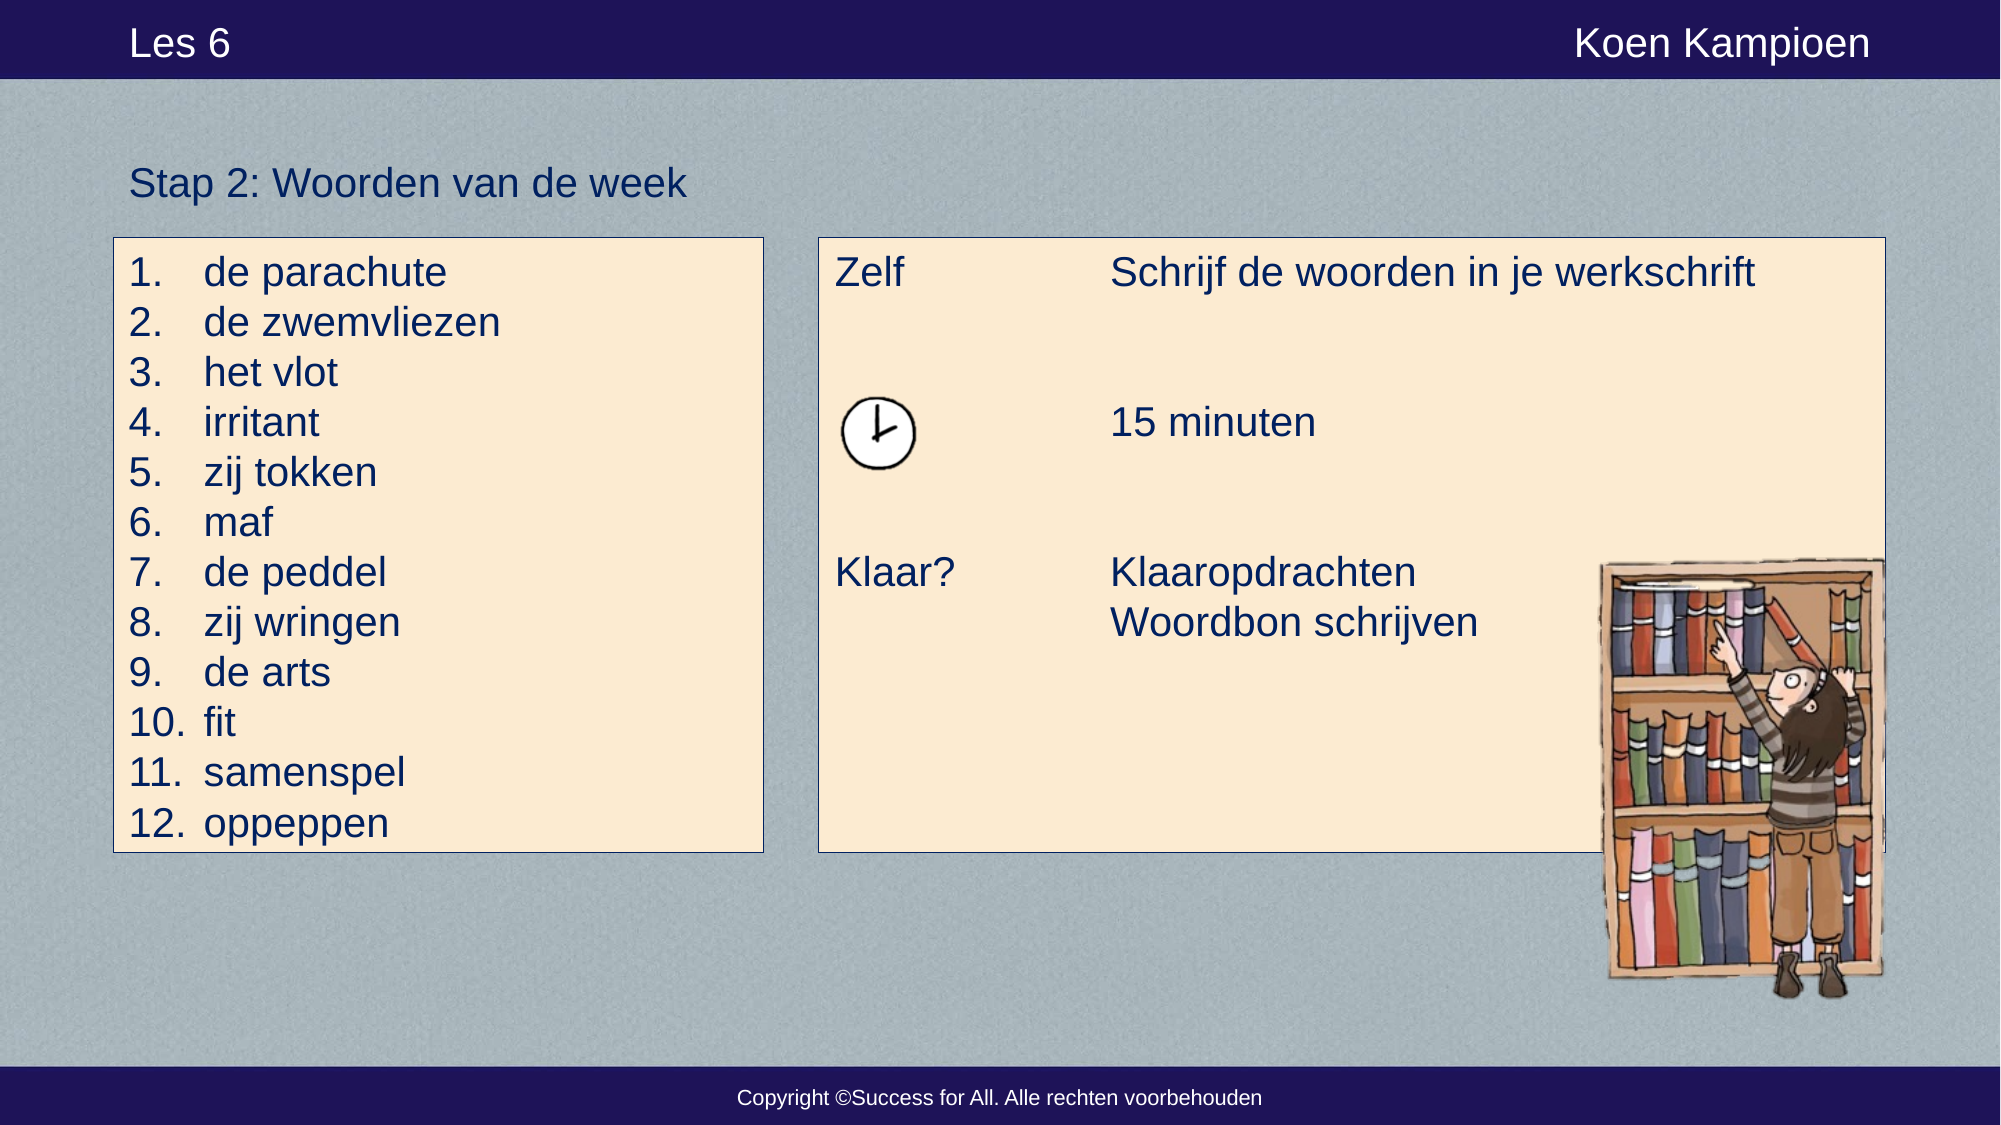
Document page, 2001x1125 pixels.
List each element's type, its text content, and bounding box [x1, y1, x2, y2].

text_box Koen Kampioen [999, 8, 1886, 73]
picture [0, 0, 2001, 1125]
text_box Les 6 [114, 8, 354, 73]
text_box Stap 2: Woorden van de week [113, 148, 1635, 214]
text_box de parachute de zwemvliezen het vlot irritant zij tokken maf de peddel zij wringen de arts fit samenspel oppeppen [113, 237, 764, 853]
text_box Copyright ©Success for All. Alle rechten voorbehouden [0, 1076, 2000, 1125]
text_box Zelf Schrijf de woorden in je werkschrift 15 minuten Klaar? Klaaropdrachten Woordbon schrijven [818, 237, 1886, 853]
